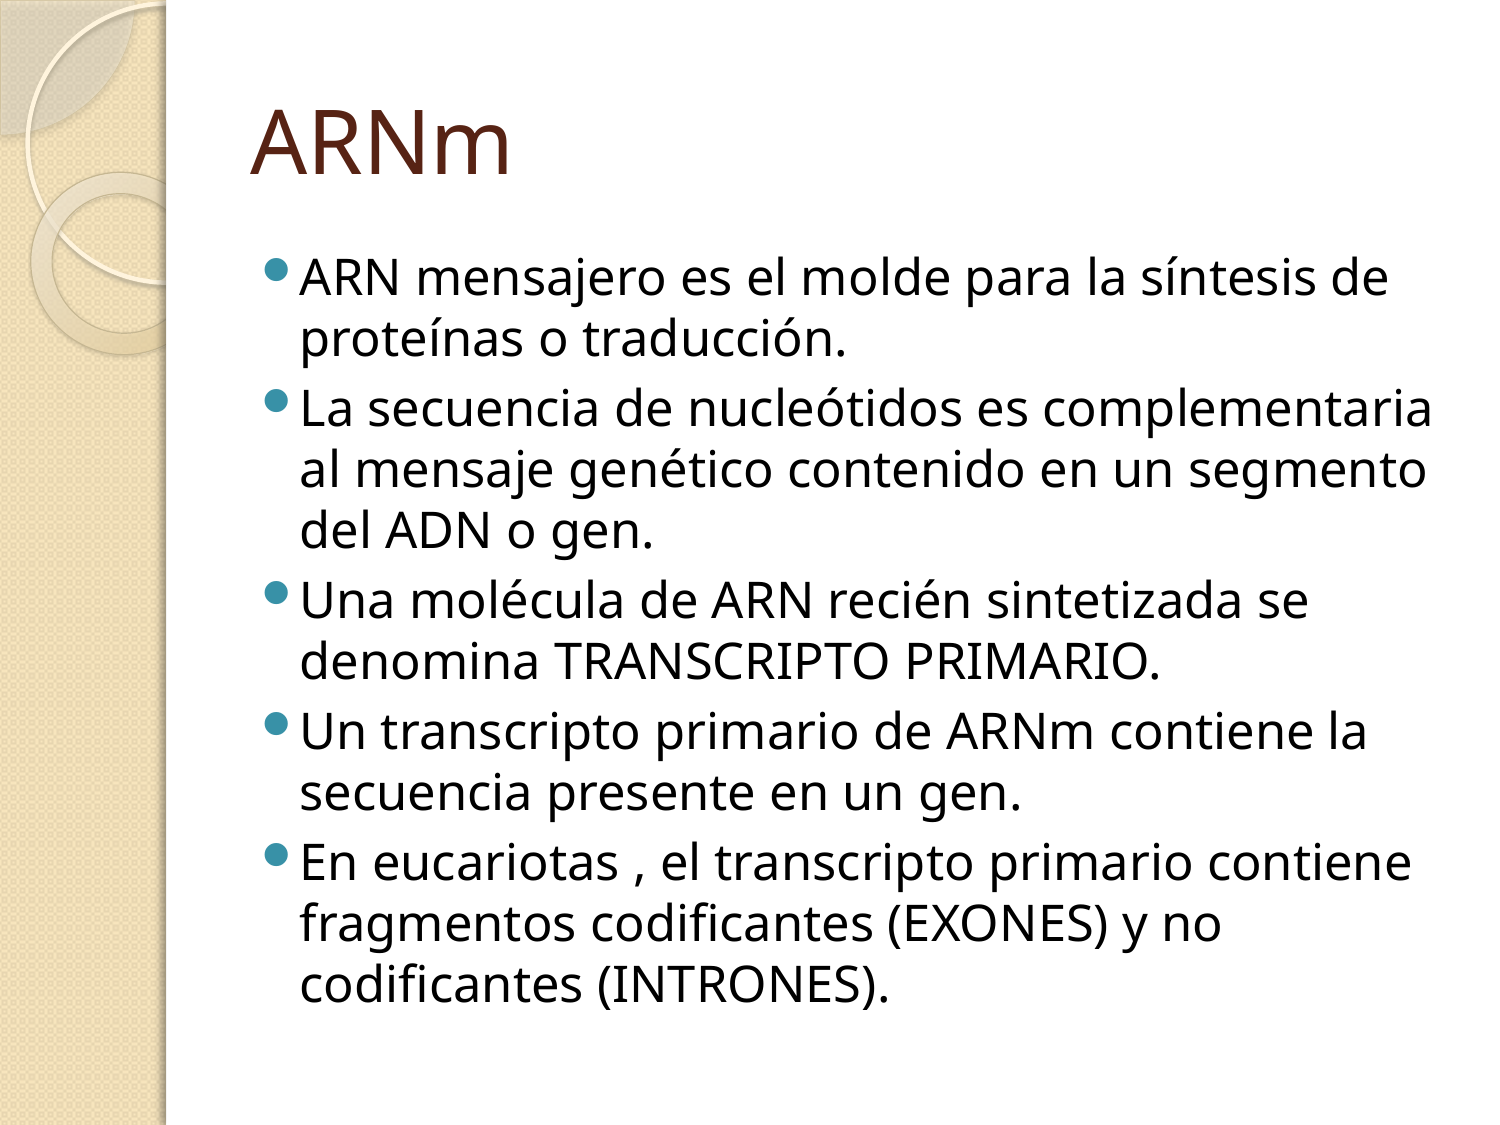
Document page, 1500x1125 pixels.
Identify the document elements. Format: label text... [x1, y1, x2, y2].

list ARN mensajero es el molde para la síntesis de proteínas o traducción. La secuencia de nucleótidos es complementaria al mensaje genético contenido en un segmento del ADN o gen. Una molécula de ARN recién sintetizada se denomina TRANSCRIPTO PRIMARIO. Un transcripto primario de ARNm contiene la secuencia presente en un gen. En eucariotas , el transcripto primario contiene fragmentos codificantes (EXONES) y no codificantes (INTRONES). [235, 237, 1466, 1025]
title ARNm [235, 45, 1466, 233]
